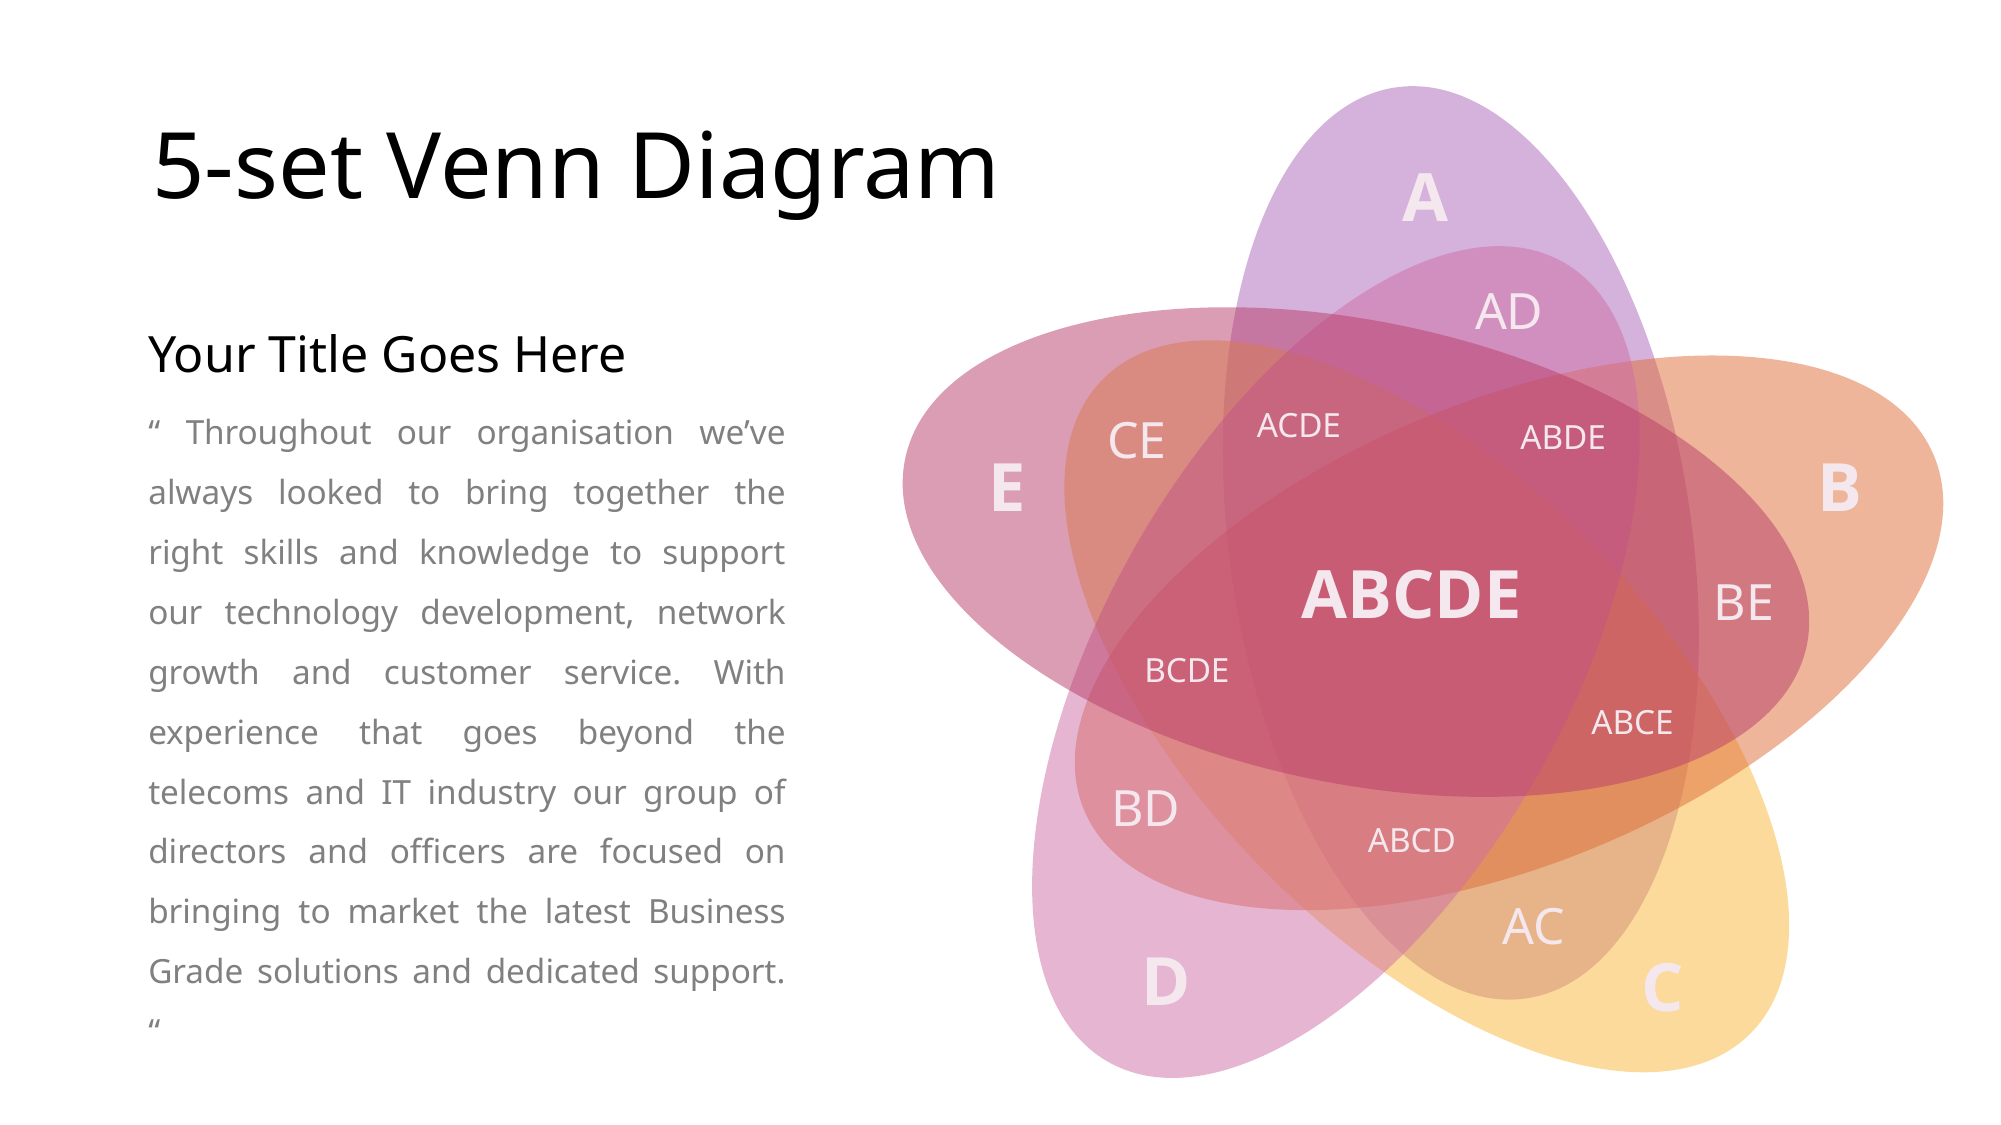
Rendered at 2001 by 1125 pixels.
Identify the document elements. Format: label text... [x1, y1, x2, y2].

text_box ABCE [1579, 695, 1686, 748]
text_box ABCD [1356, 813, 1468, 865]
text_box [1236, 86, 1655, 360]
title 5-set Venn Diagram [137, 59, 1863, 278]
text_box AD [1463, 273, 1556, 346]
text_box D [1129, 933, 1203, 1025]
text_box BCDE [1132, 643, 1242, 695]
text_box [1332, 246, 1639, 411]
text_box ABDE [1508, 410, 1618, 462]
text_box [1460, 355, 1944, 892]
text_box A [1390, 148, 1461, 241]
text_box C [1629, 938, 1697, 1031]
text_box [1385, 766, 1790, 1073]
text_box AC [1490, 888, 1577, 961]
text_box E [976, 439, 1038, 531]
text_box [1032, 691, 1526, 1078]
text_box BE [1702, 564, 1786, 637]
text_box CE [1095, 402, 1179, 475]
text_box [902, 307, 1810, 797]
text_box ABCDE [1289, 546, 1534, 639]
text_box “ Throughout our organisation we’ve always looked to bring together the right skills and knowledge to support our technology development, network growth and customer service. With experience that goes beyond the telecoms and IT industry our group of directors and officers are focused on bringing to market the latest Business Grade solutions and dedicated support. “ [133, 384, 802, 1058]
text_box ACDE [1245, 398, 1353, 450]
text_box BD [1099, 770, 1193, 842]
text_box Your Title Goes Here [133, 315, 710, 384]
text_box B [1806, 439, 1875, 531]
